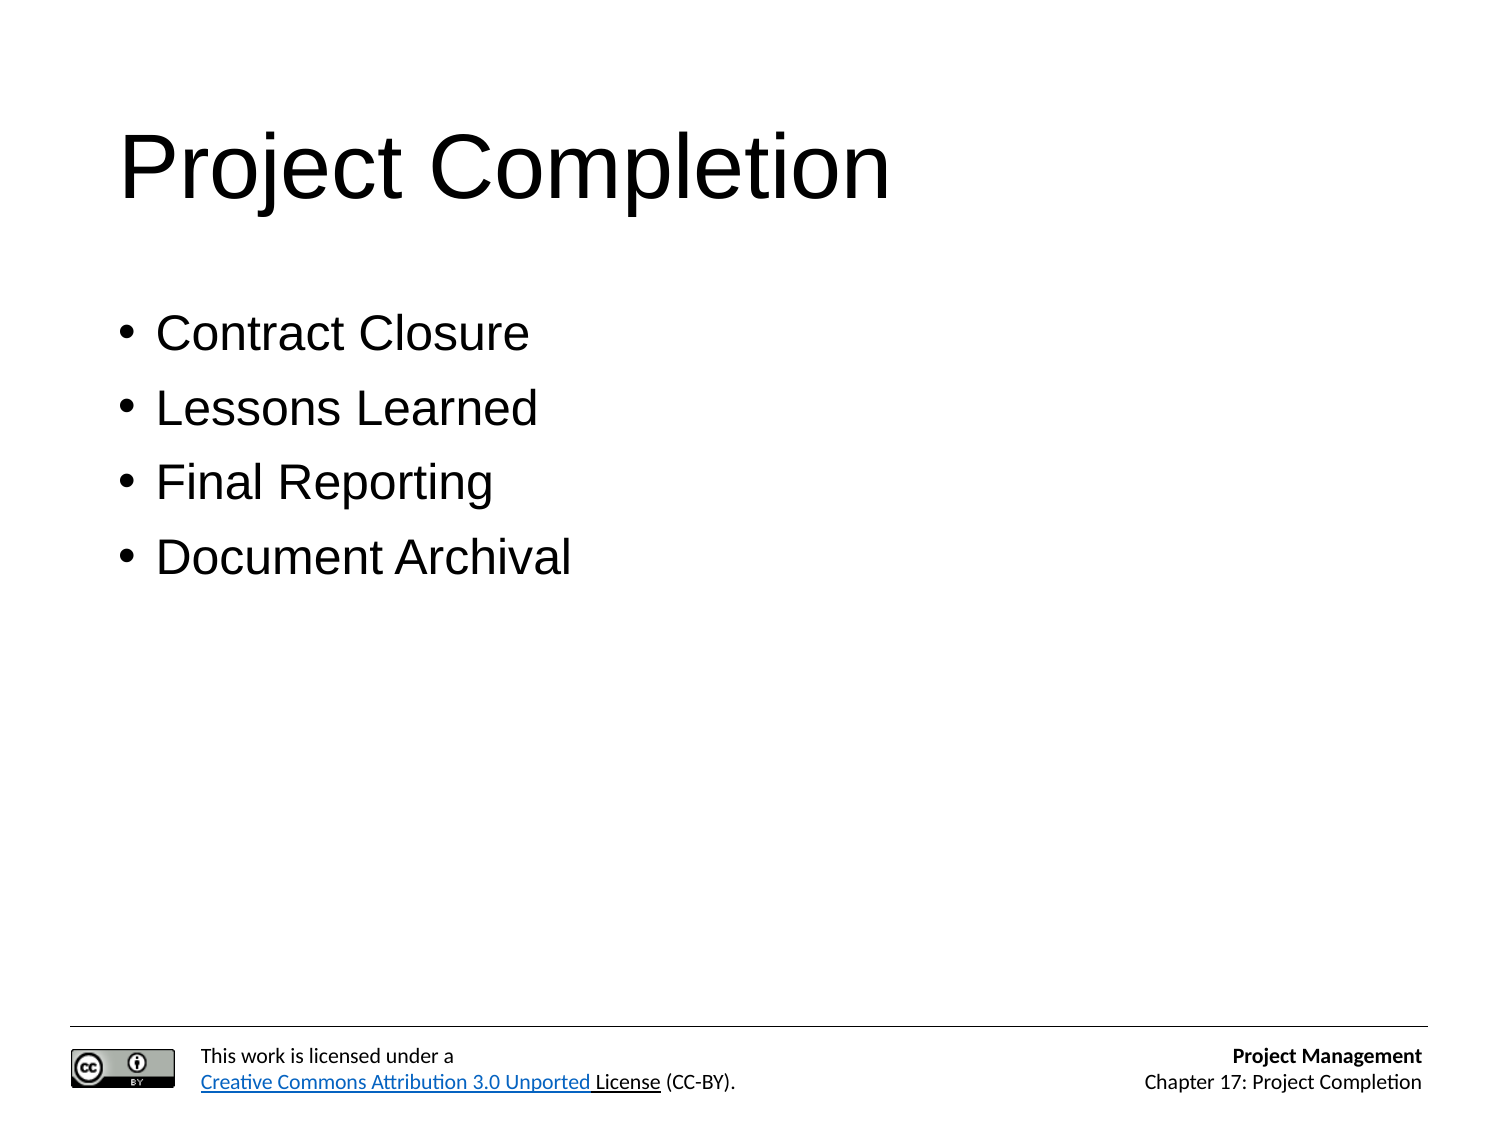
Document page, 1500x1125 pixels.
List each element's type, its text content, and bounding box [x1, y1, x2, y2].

list Contract Closure Lessons Learned Final Reporting Document Archival [103, 299, 1397, 1014]
title Project Completion [103, 59, 1397, 278]
picture [71, 1049, 175, 1088]
